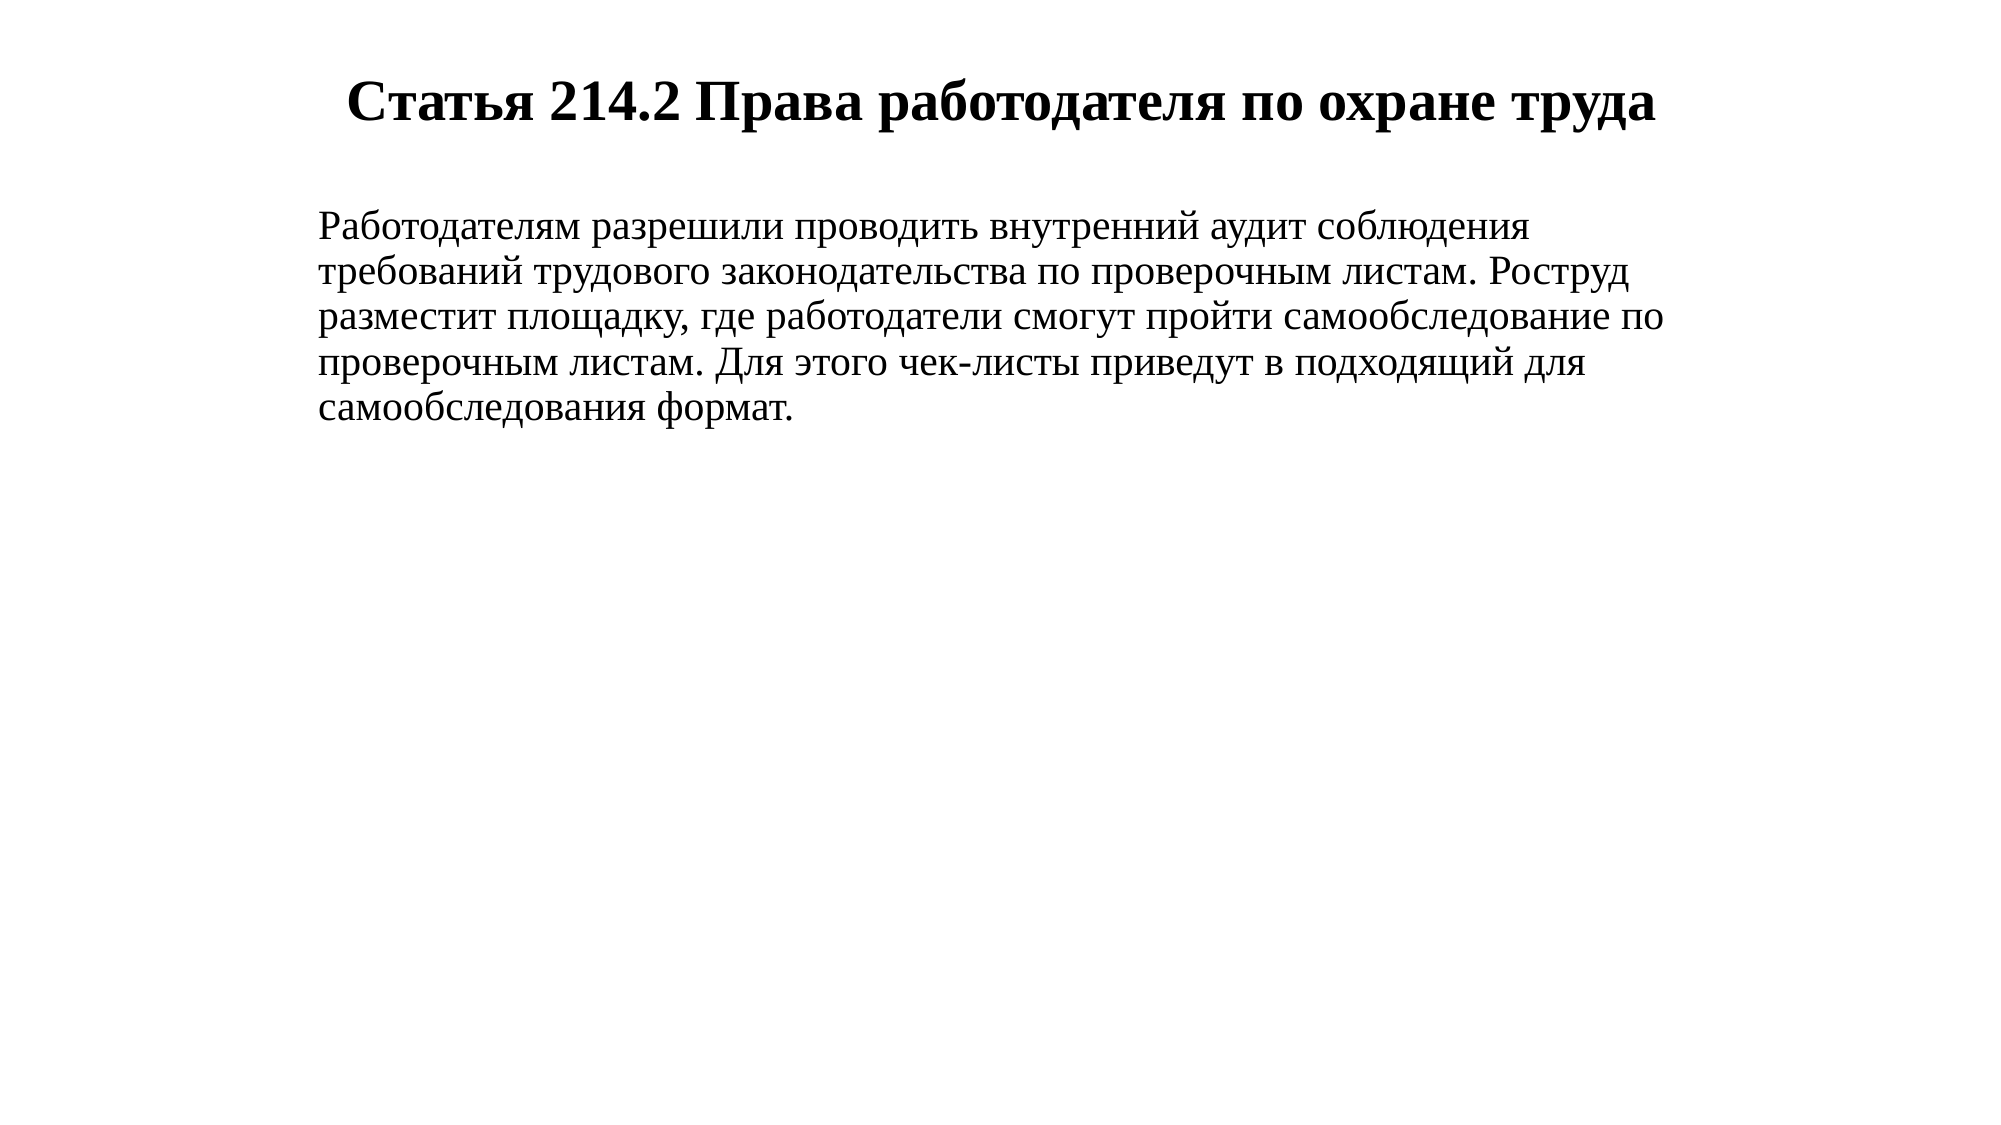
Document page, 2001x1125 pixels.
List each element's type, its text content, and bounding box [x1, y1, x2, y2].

list Работодателям разрешили проводить внутренний аудит соблюдения требований трудового законодательства по проверочным листам. Роструд разместит площадку, где работодатели смогут пройти самообследование по проверочным листам. Для этого чек-листы приведут в подходящий для самообследования формат. [303, 196, 1697, 905]
title Статья 214.2 Права работодателя по охране труда [331, 54, 1726, 149]
